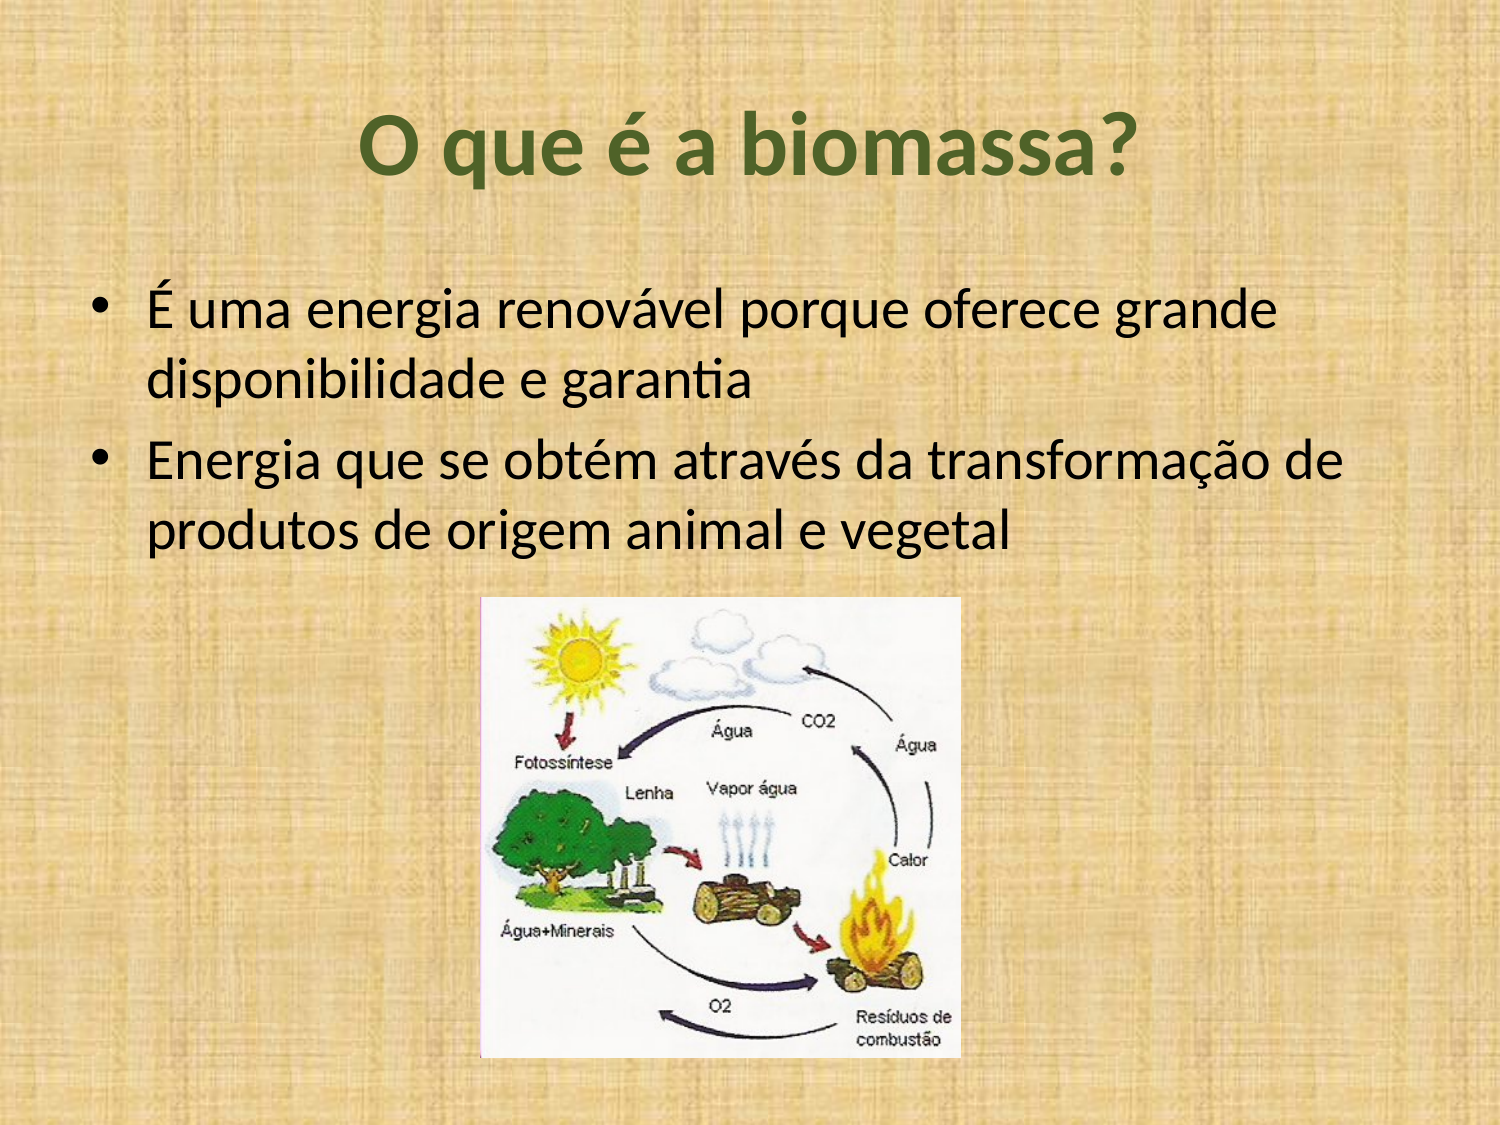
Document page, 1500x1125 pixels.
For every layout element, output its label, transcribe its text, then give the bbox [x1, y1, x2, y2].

title O que é a biomassa? [75, 45, 1425, 233]
picture [0, 0, 1500, 1125]
list É uma energia renovável porque oferece grande disponibilidade e garantia Energia que se obtém através da transformação de produtos de origem animal e vegetal [75, 262, 1425, 1005]
